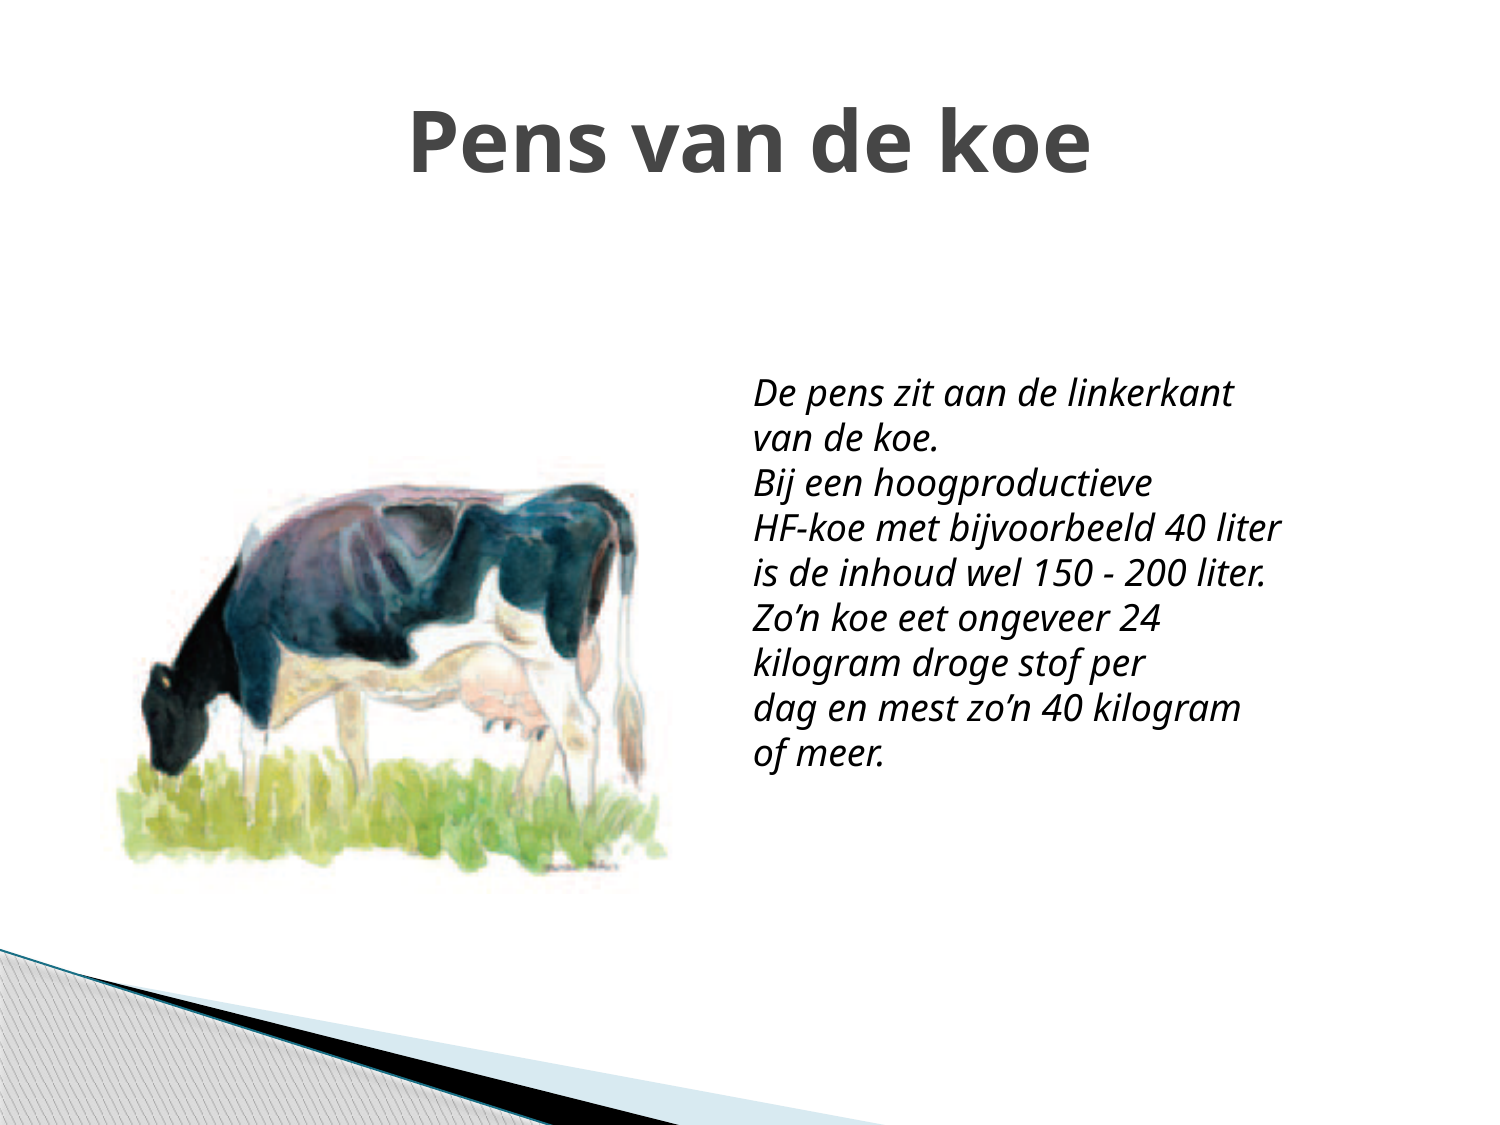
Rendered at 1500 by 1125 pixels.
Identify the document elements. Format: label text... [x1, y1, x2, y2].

text_box De pens zit aan de linkerkant van de koe. Bij een hoogproductieve HF-koe met bijvoorbeeld 40 liter is de inhoud wel 150 - 200 liter. Zo’n koe eet ongeveer 24 kilogram droge stof per dag en mest zo’n 40 kilogram of meer. [738, 361, 1306, 782]
title Pens van de koe [75, 45, 1425, 233]
picture [100, 455, 683, 894]
